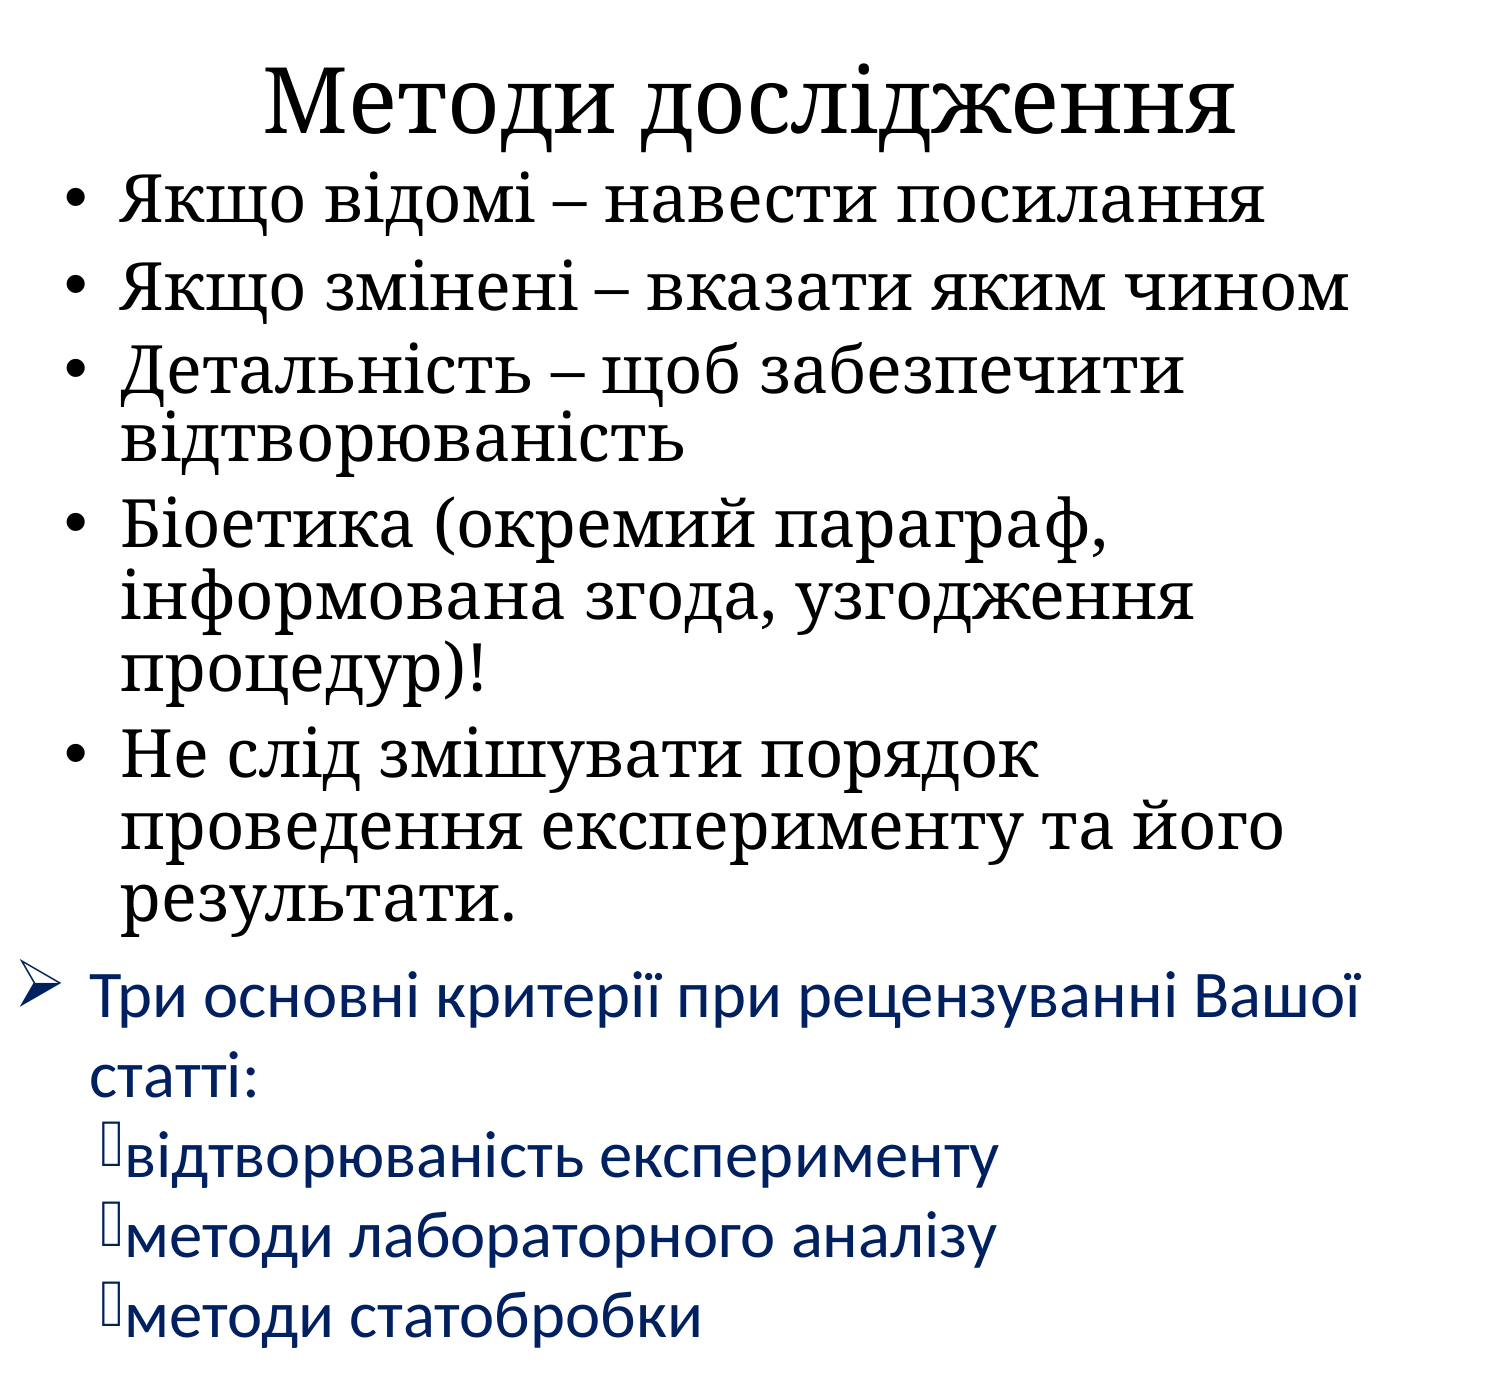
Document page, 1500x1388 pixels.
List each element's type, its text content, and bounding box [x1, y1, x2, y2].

list Якщо відомі – навести посилання Якщо змінені – вказати яким чином Детальність – щоб забезпечити відтворюваність Біоетика (окремий параграф, інформована згода, узгодження процедур)! Не слід змішувати порядок проведення експерименту та його результати. [62, 156, 1421, 943]
text_box Три основні критерії при рецензуванні Вашої статті: відтворюваність експерименту методи лабораторного аналізу методи статобробки [0, 943, 1498, 1388]
title Методи дослідження [12, 41, 1488, 153]
